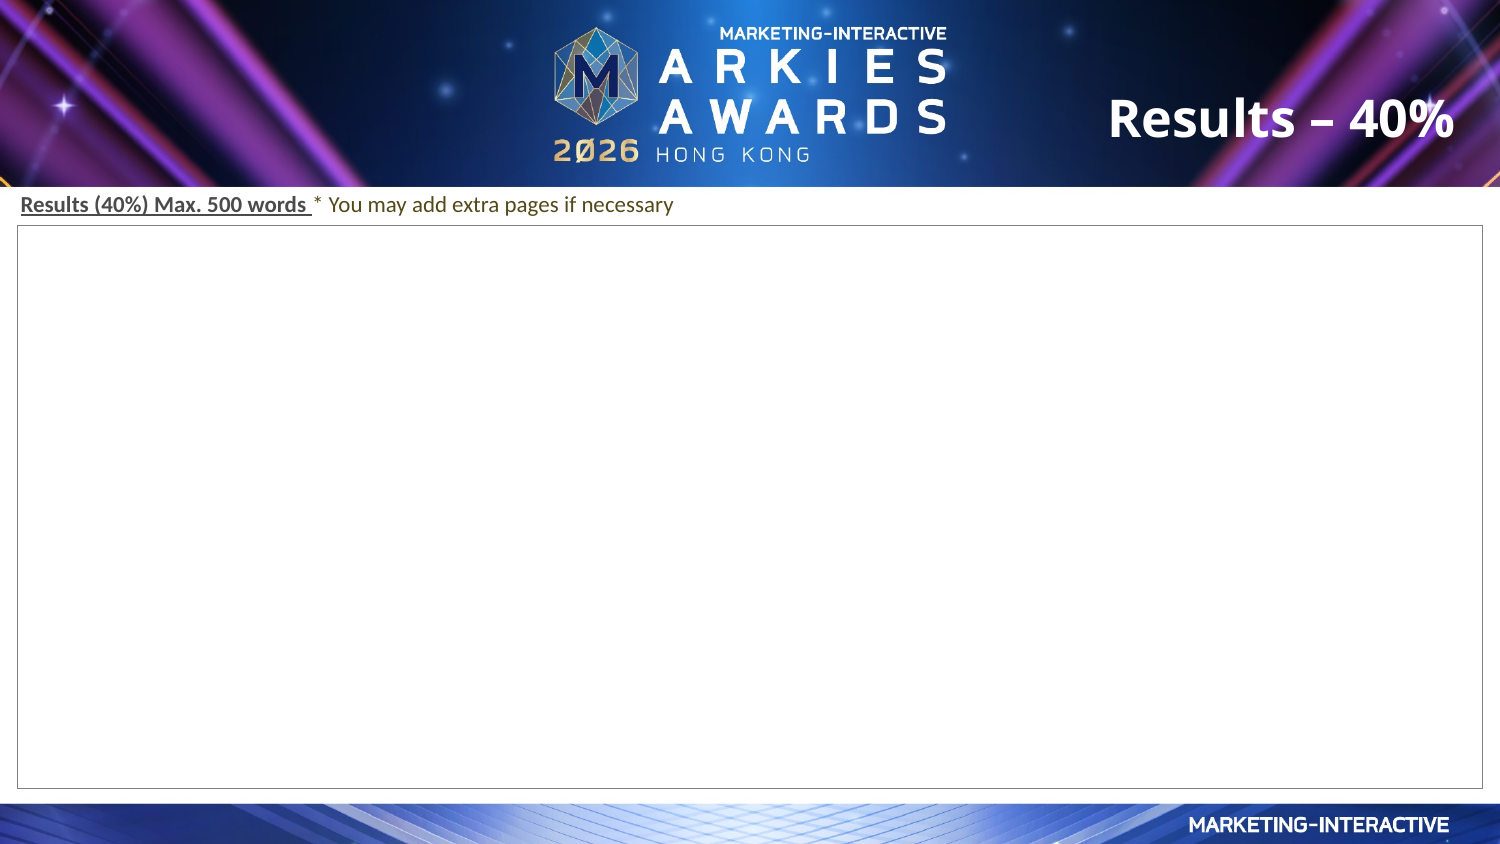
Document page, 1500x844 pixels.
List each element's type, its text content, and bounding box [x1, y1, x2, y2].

text_box Results – 40% [1092, 73, 1500, 160]
text_box Results (40%) Max. 500 words * You may add extra pages if necessary [5, 182, 916, 225]
picture [0, 0, 1500, 844]
table_header [18, 226, 1482, 788]
